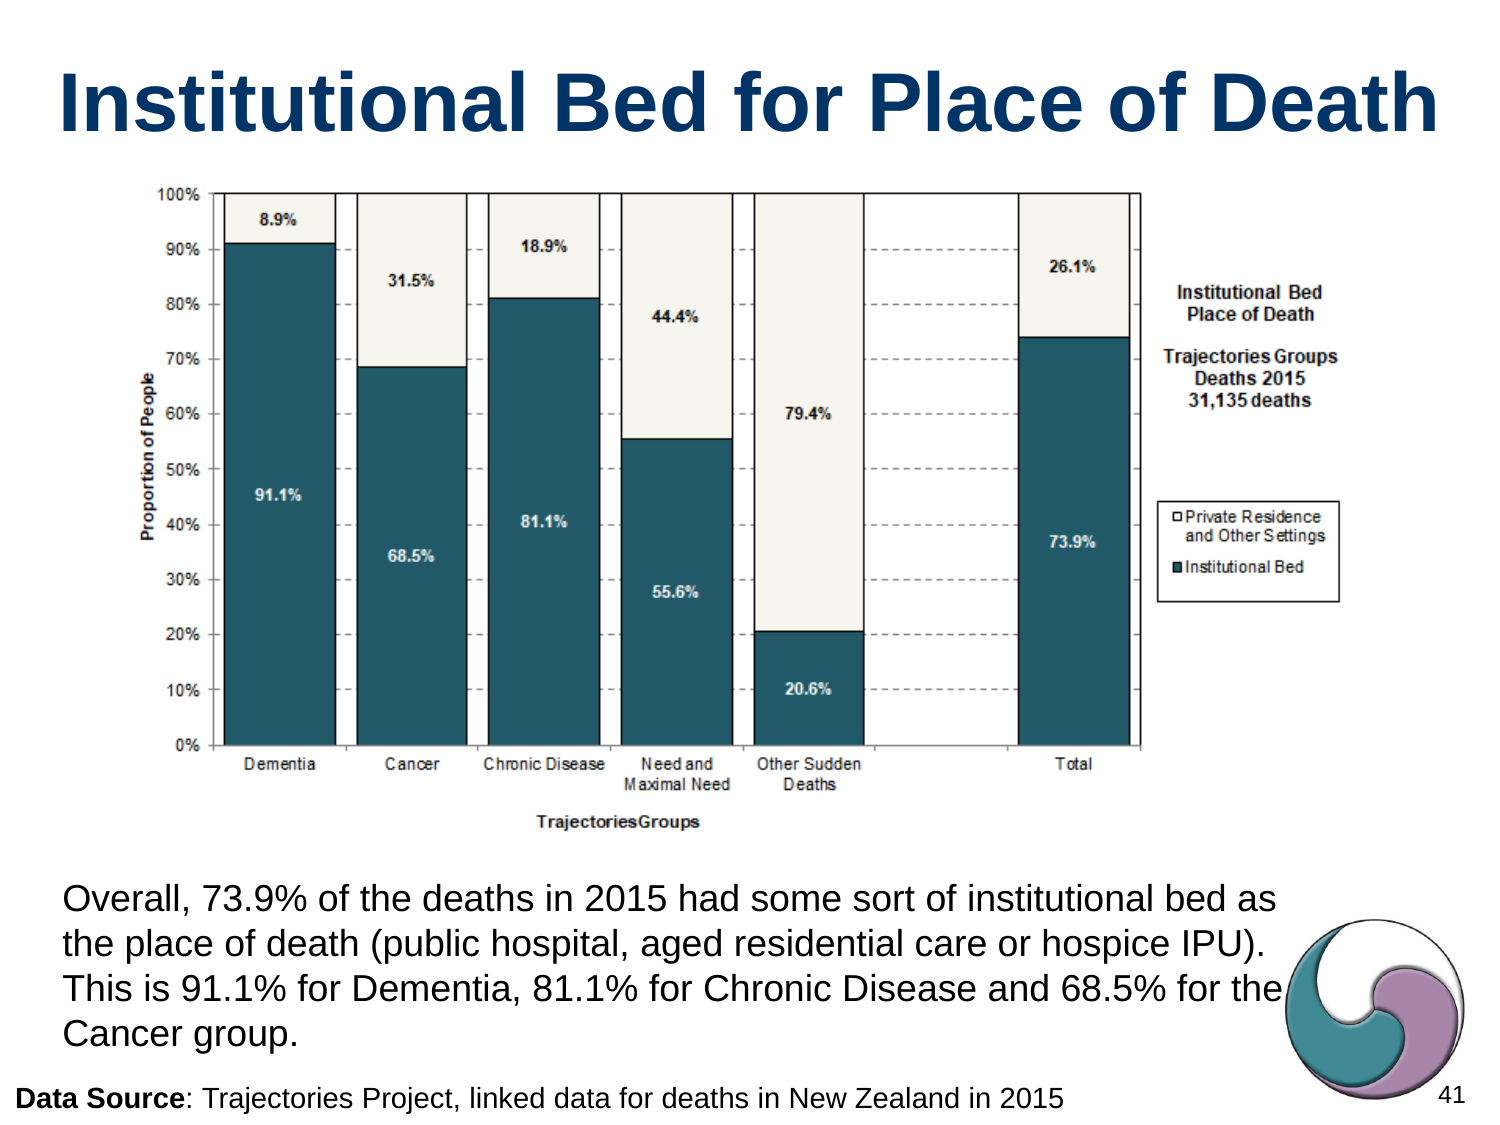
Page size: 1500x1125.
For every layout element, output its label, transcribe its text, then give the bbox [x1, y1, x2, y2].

list Overall, 73.9% of the deaths in 2015 had some sort of institutional bed as the place of death (public hospital, aged residential care or hospice IPU). This is 91.1% for Dementia, 81.1% for Chronic Disease and 68.5% for the Cancer group. [47, 866, 1344, 918]
picture [127, 160, 1373, 865]
picture [1281, 916, 1468, 1101]
list Data Source: Trajectories Project, linked data for deaths in New Zealand in 2015 [0, 1071, 1188, 1123]
title Institutional Bed for Place of Death [0, 12, 1500, 200]
picture [1441, 1089, 1447, 1097]
